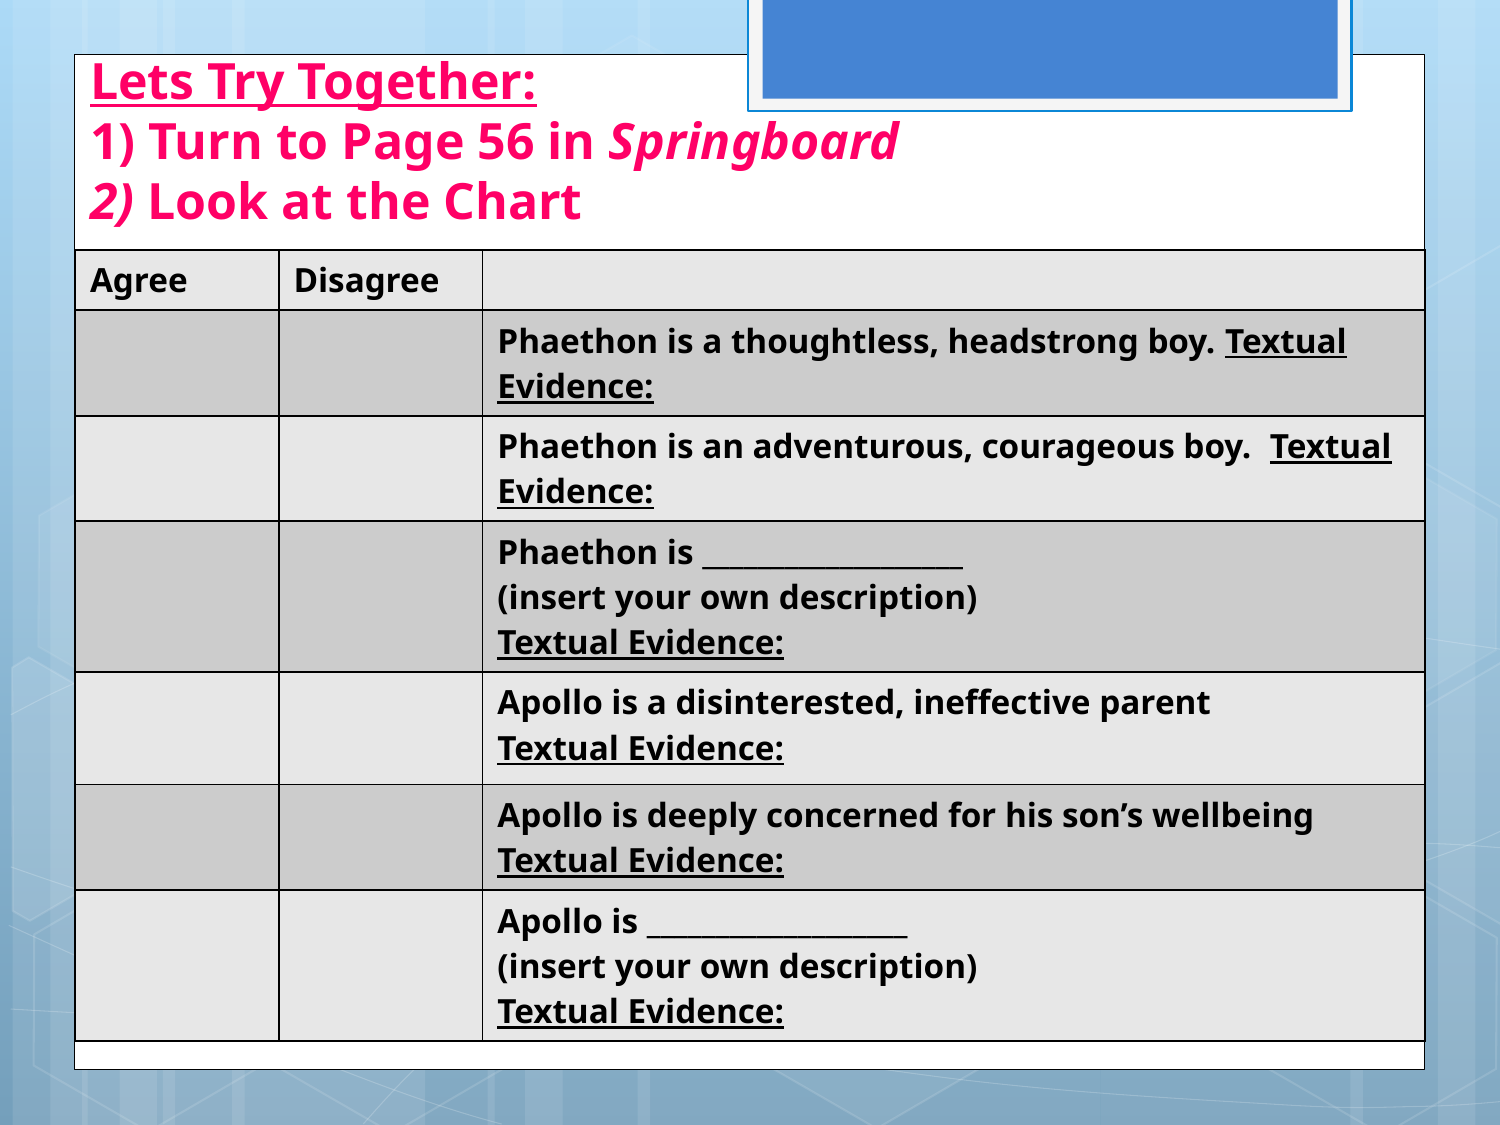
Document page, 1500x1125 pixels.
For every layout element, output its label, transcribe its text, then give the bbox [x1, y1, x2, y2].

table_cell [76, 673, 278, 784]
table_cell [280, 673, 482, 784]
table_cell Apollo is ___________________ (insert your own description) Textual Evidence: [483, 891, 1424, 1040]
table_cell [280, 417, 482, 520]
table_cell Phaethon is ___________________ (insert your own description) Textual Evidence: [483, 522, 1424, 671]
title Lets Try Together: 1) Turn to Page 56 in Springboard 2) Look at the Chart [75, 62, 1425, 238]
table_cell [280, 522, 482, 671]
table_header Agree [76, 251, 278, 309]
table_cell [280, 785, 482, 889]
table_cell Phaethon is an adventurous, courageous boy. Textual Evidence: [483, 417, 1424, 520]
table_cell [76, 891, 278, 1040]
table_cell Apollo is a disinterested, ineffective parent Textual Evidence: [483, 673, 1424, 784]
table_header [483, 251, 1424, 309]
table_cell [280, 311, 482, 415]
table_cell [76, 311, 278, 415]
table_cell [76, 785, 278, 889]
table_cell [280, 891, 482, 1040]
table_cell [76, 417, 278, 520]
table_cell [76, 522, 278, 671]
table_header Disagree [280, 251, 482, 309]
table_cell Apollo is deeply concerned for his son’s wellbeing Textual Evidence: [483, 785, 1424, 889]
table_cell Phaethon is a thoughtless, headstrong boy. Textual Evidence: [483, 311, 1424, 415]
